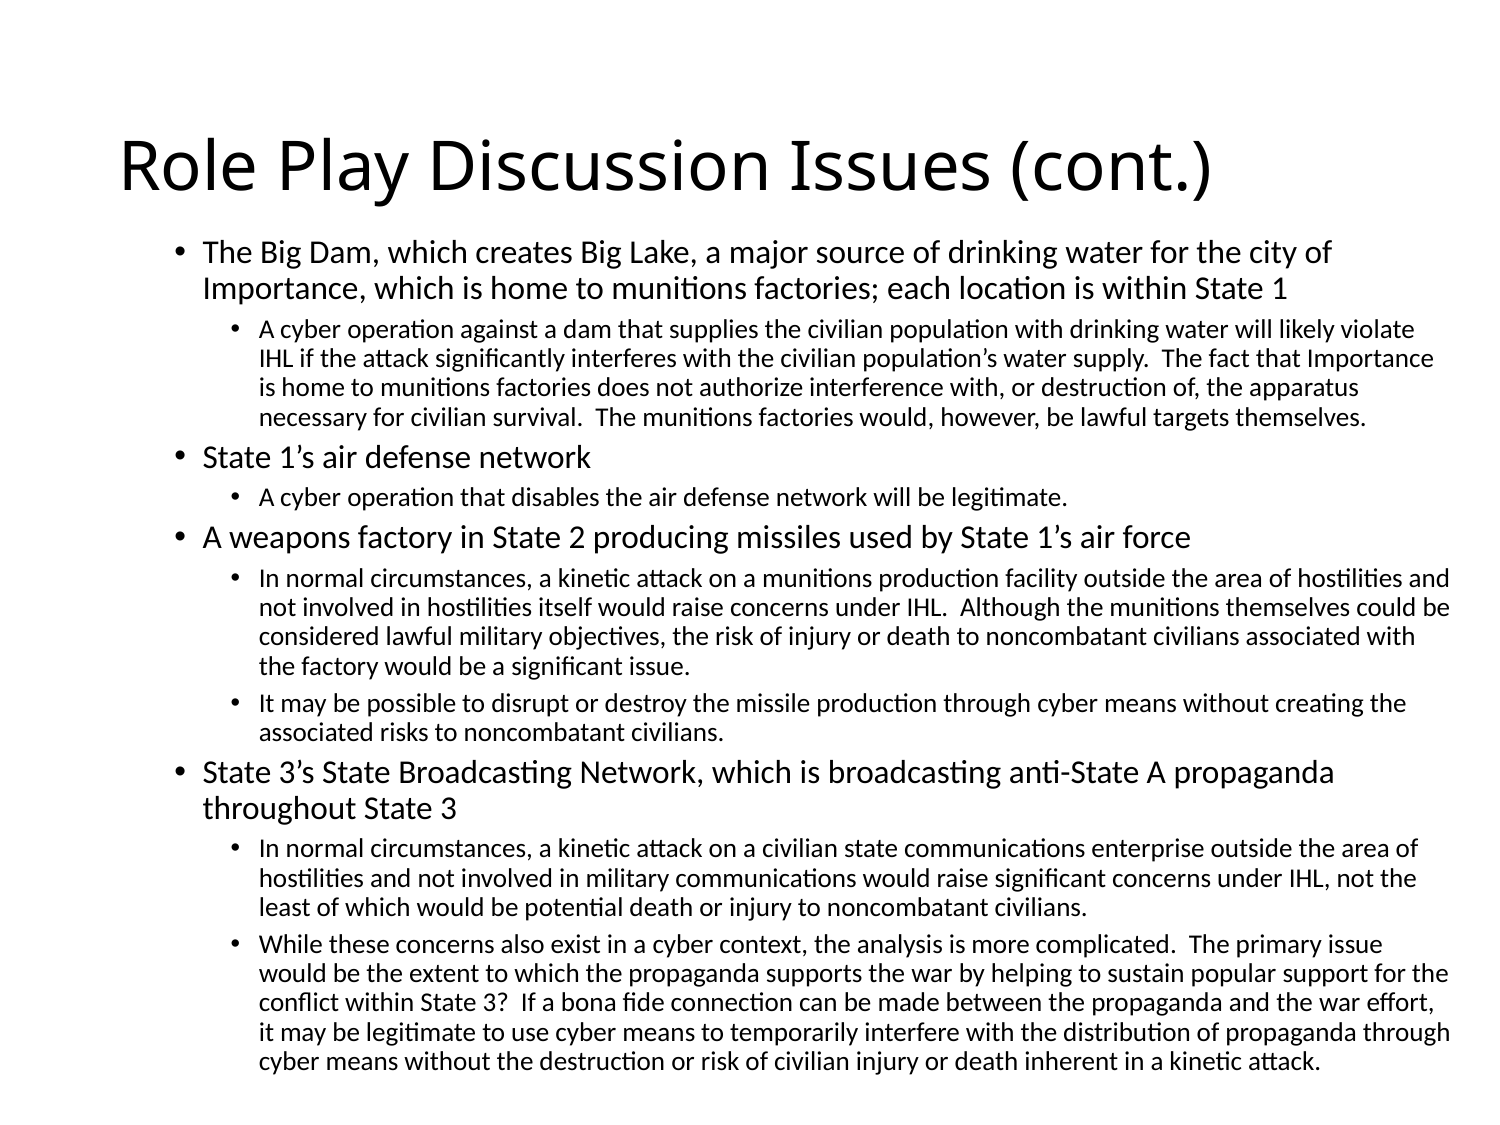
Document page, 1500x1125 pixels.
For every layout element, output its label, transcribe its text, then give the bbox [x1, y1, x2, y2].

list The Big Dam, which creates Big Lake, a major source of drinking water for the city of Importance, which is home to munitions factories; each location is within State 1 A cyber operation against a dam that supplies the civilian population with drinking water will likely violate IHL if the attack significantly interferes with the civilian population’s water supply. The fact that Importance is home to munitions factories does not authorize interference with, or destruction of, the apparatus necessary for civilian survival. The munitions factories would, however, be lawful targets themselves. State 1’s air defense network A cyber operation that disables the air defense network will be legitimate. A weapons factory in State 2 producing missiles used by State 1’s air force In normal circumstances, a kinetic attack on a munitions production facility outside the area of hostilities and not involved in hostilities itself would raise concerns under IHL. Although the munitions themselves could be considered lawful military objectives, the risk of injury or death to noncombatant civilians associated with the factory would be a significant issue. It may be possible to disrupt or destroy the missile production through cyber means without creating the associated risks to noncombatant civilians. State 3’s State Broadcasting Network, which is broadcasting anti-State A propaganda throughout State 3 In normal circumstances, a kinetic attack on a civilian state communications enterprise outside the area of hostilities and not involved in military communications would raise significant concerns under IHL, not the least of which would be potential death or injury to noncombatant civilians. While these concerns also exist in a cyber context, the analysis is more complicated. The primary issue would be the extent to which the propaganda supports the war by helping to sustain popular support for the conflict within State 3? If a bona fide connection can be made between the propaganda and the war effort, it may be legitimate to use cyber means to temporarily interfere with the distribution of propaganda through cyber means without the destruction or risk of civilian injury or death inherent in a kinetic attack. [102, 227, 1467, 1061]
title Role Play Discussion Issues (cont.) [102, 59, 1398, 227]
